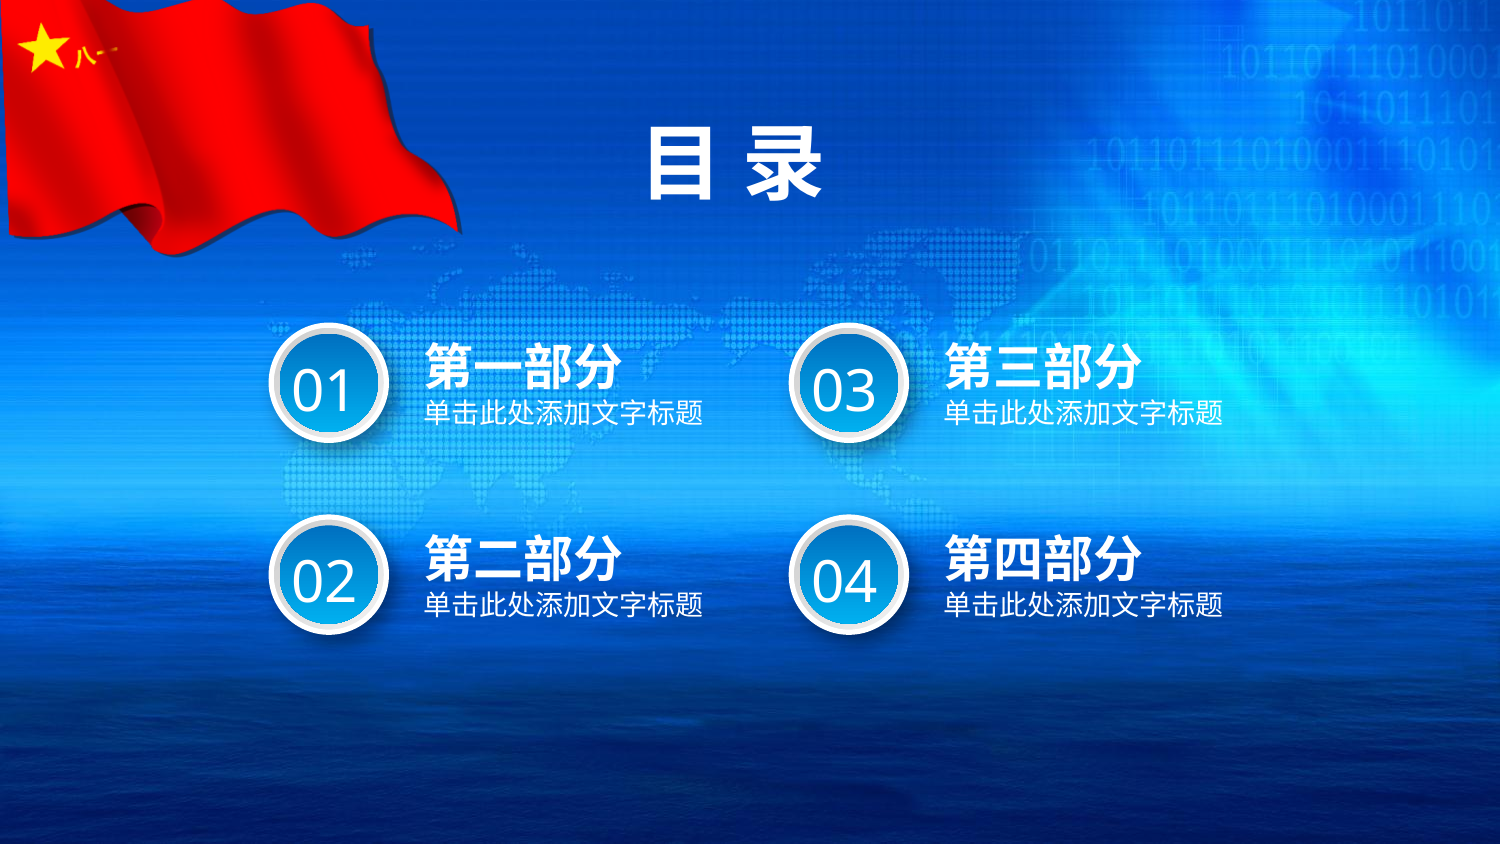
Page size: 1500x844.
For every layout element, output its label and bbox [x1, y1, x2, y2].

text_box [791, 325, 907, 441]
text_box [0, 0, 1500, 844]
text_box [271, 325, 387, 441]
text_box [271, 516, 387, 633]
text_box [791, 516, 907, 633]
